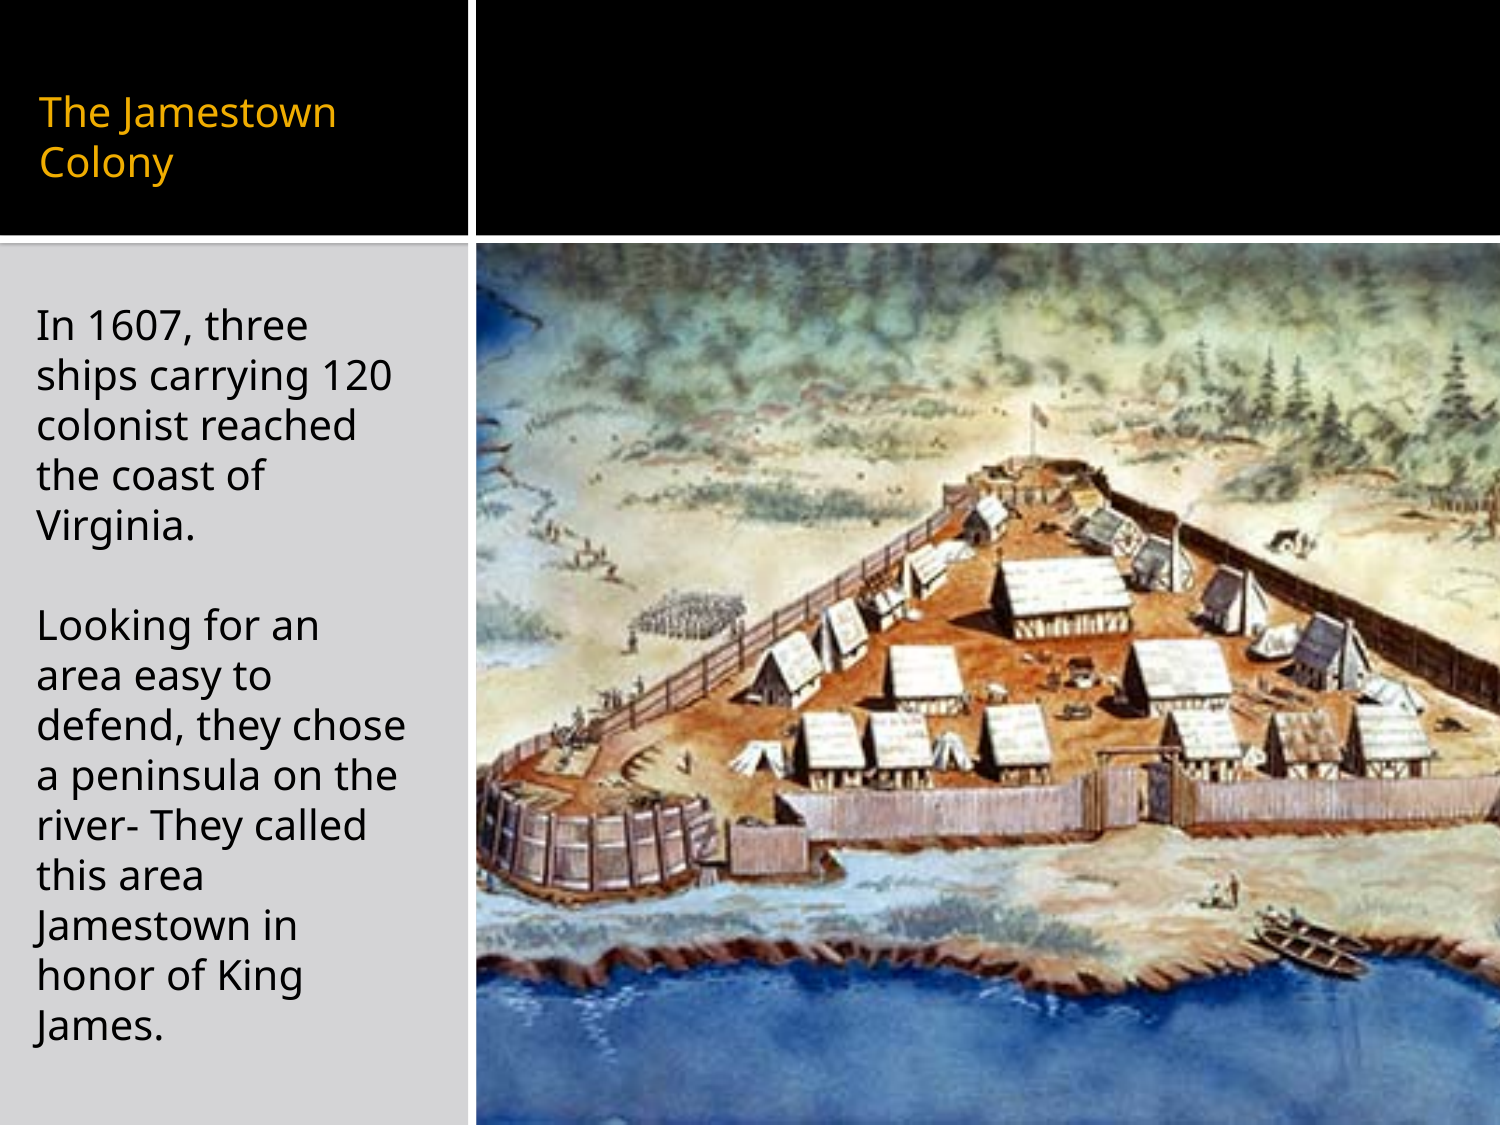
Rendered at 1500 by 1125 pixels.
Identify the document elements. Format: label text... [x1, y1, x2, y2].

list In 1607, three ships carrying 120 colonist reached the coast of Virginia. Looking for an area easy to defend, they chose a peninsula on the river- They called this area Jamestown in honor of King James. [26, 283, 432, 1034]
picture [476, 243, 1500, 1125]
title The Jamestown Colony [26, 25, 442, 186]
